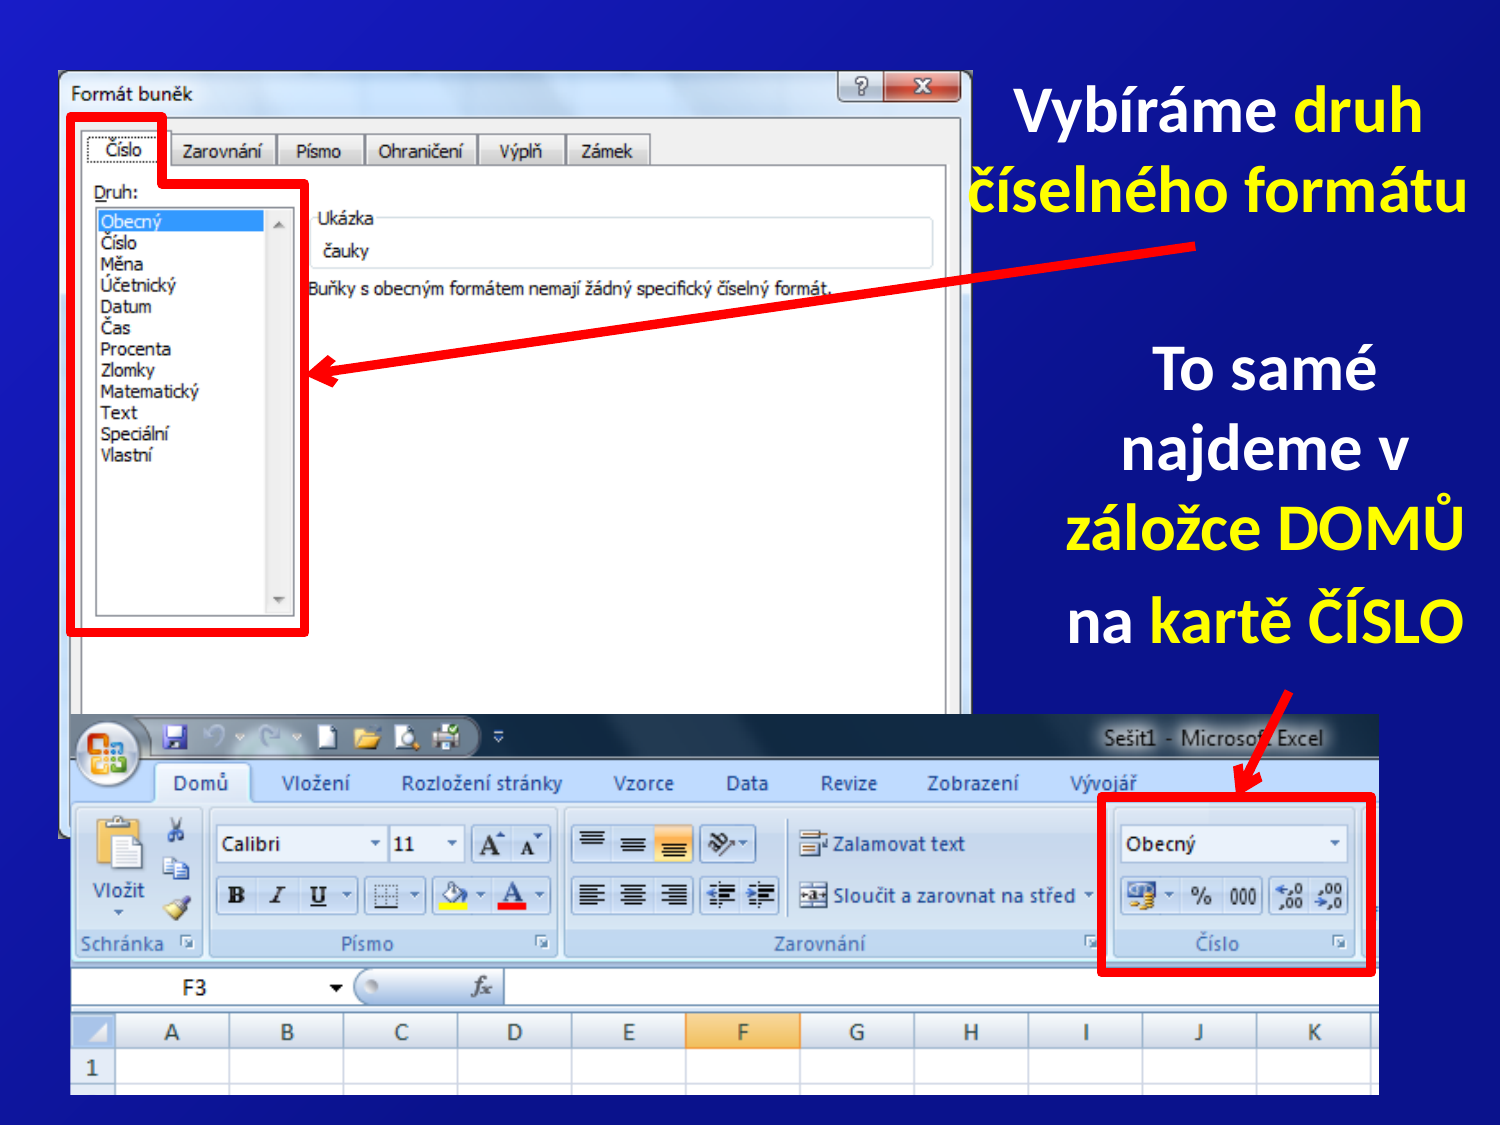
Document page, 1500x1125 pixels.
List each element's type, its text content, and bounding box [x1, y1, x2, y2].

picture [58, 70, 1380, 1095]
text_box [1209, 717, 1316, 771]
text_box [304, 245, 1196, 376]
text_box Vybíráme druh číselného formátu [937, 58, 1500, 234]
text_box To samé najdeme v záložce DOMŮ na kartě ČÍSLO [1031, 316, 1500, 665]
